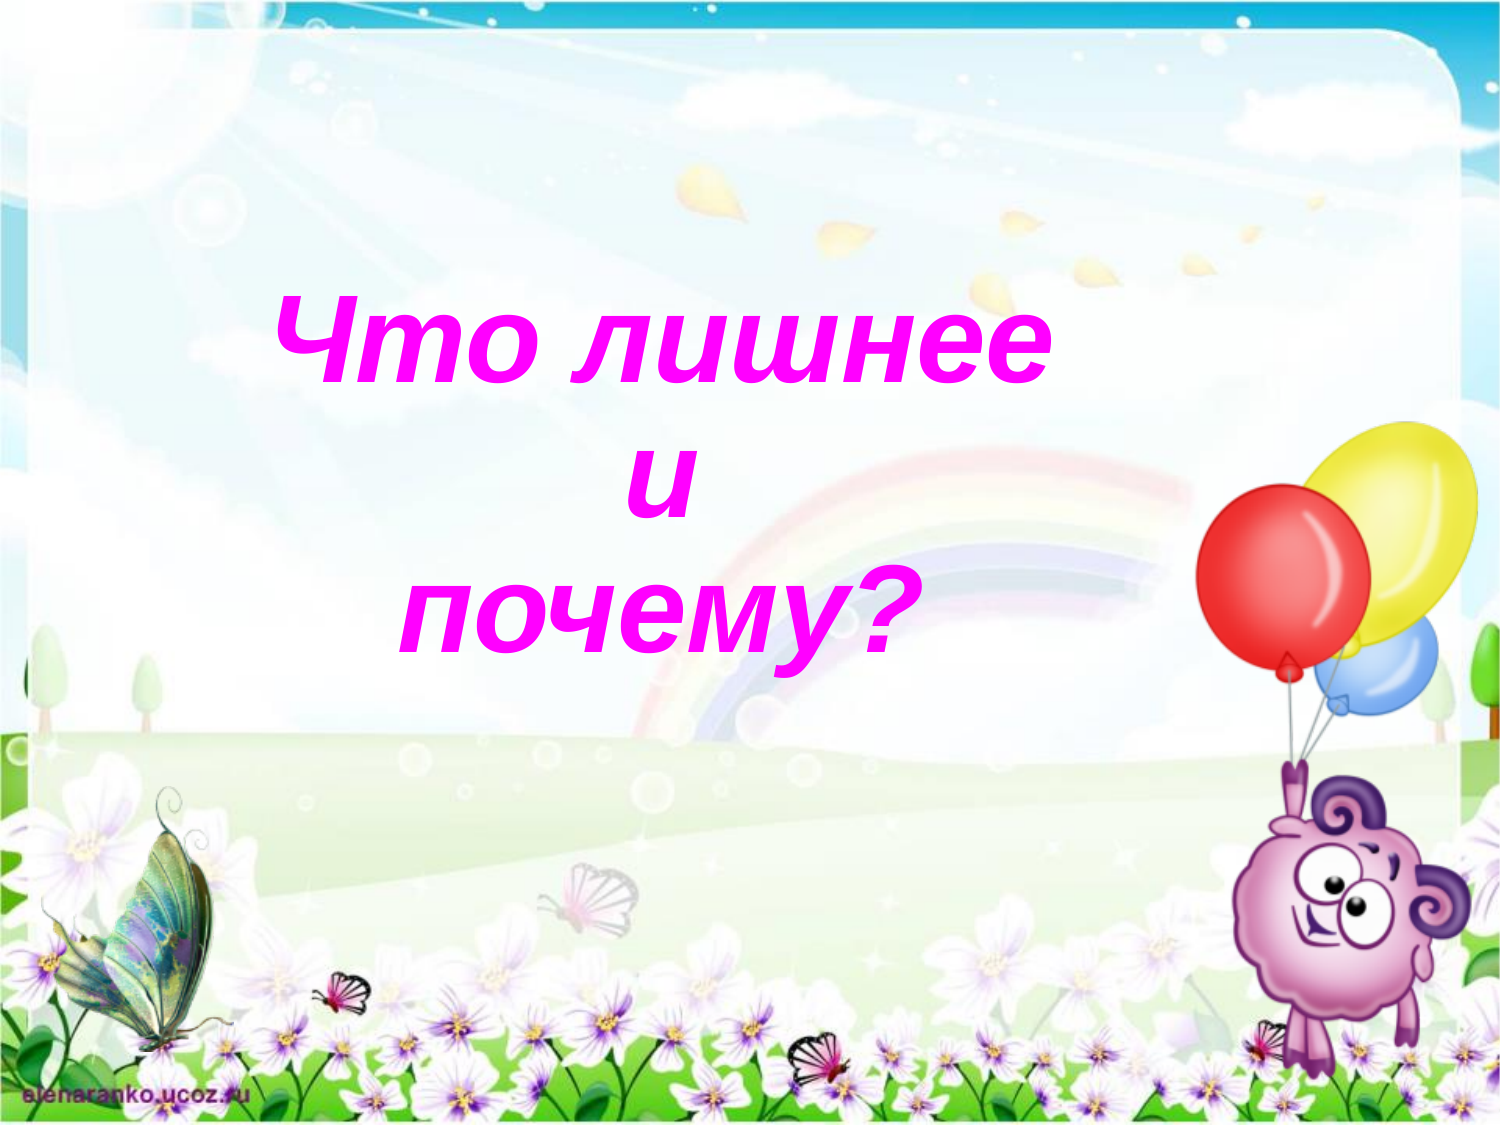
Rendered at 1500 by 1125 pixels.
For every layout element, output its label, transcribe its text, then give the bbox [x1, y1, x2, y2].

text_box Что лишнее и почему? [41, 267, 1282, 687]
picture [0, 0, 1500, 1125]
